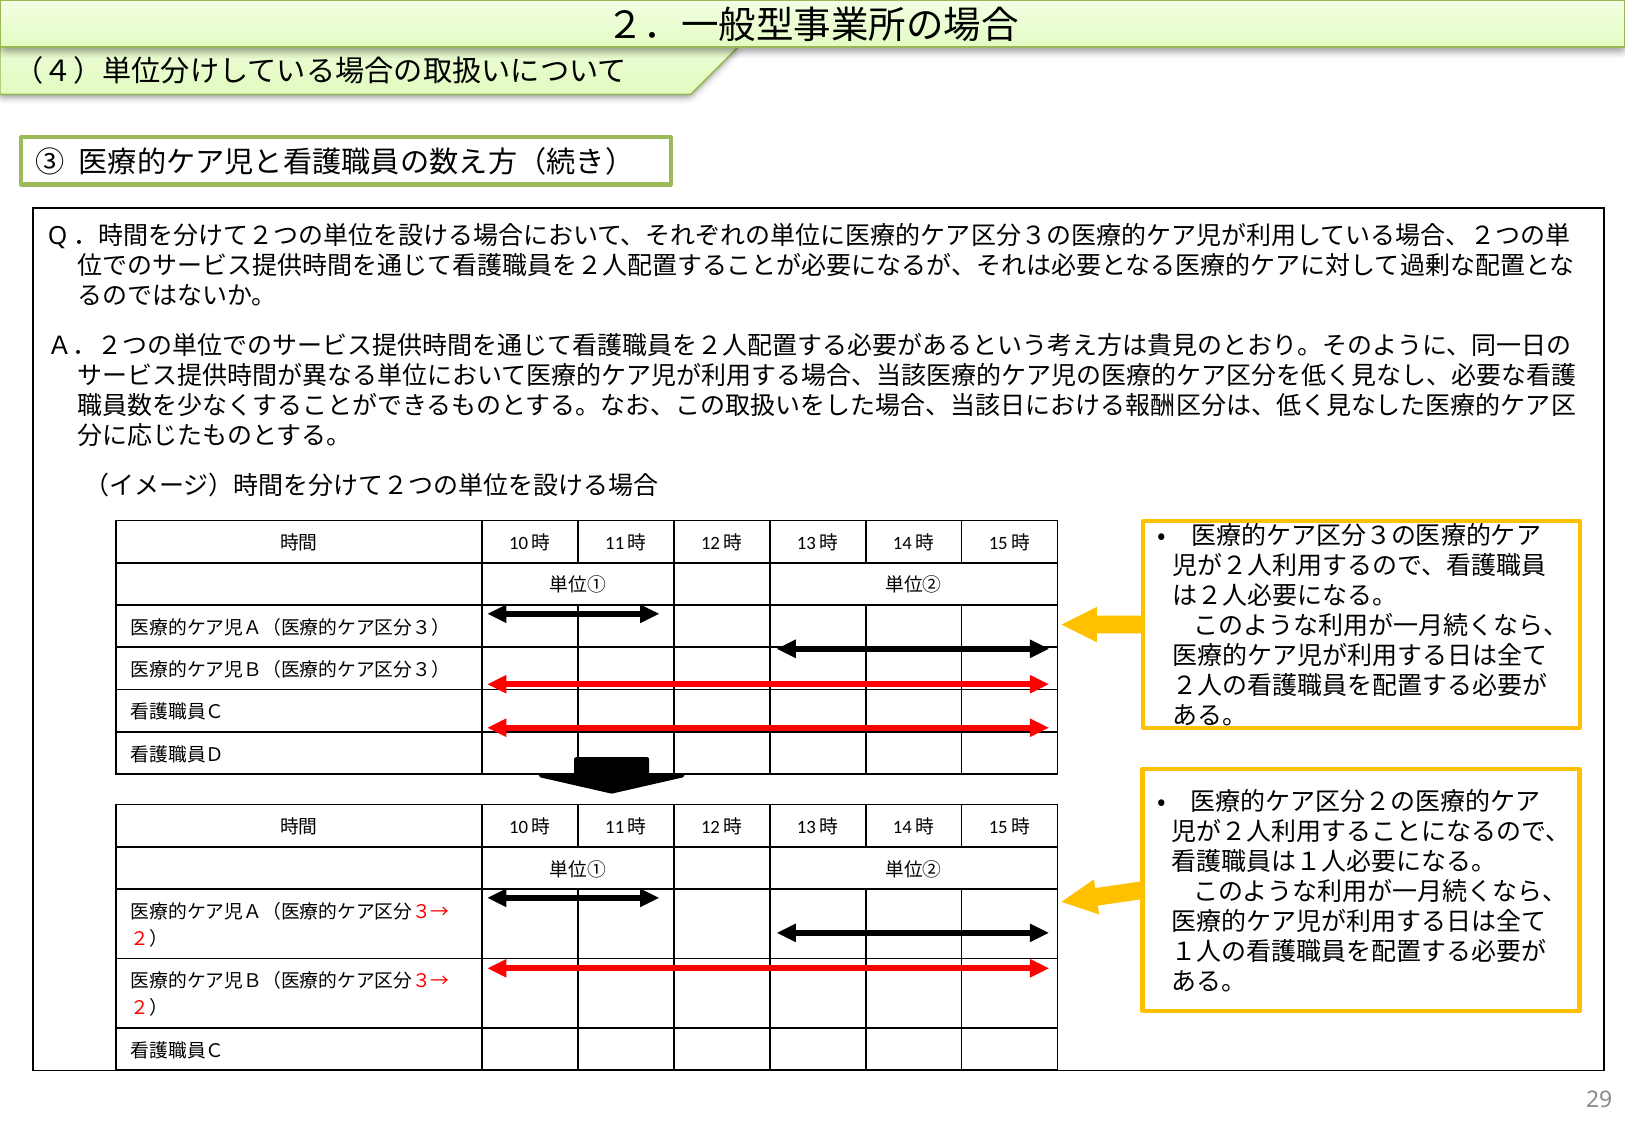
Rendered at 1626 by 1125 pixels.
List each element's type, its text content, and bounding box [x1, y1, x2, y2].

table_cell [675, 975, 769, 1027]
table_cell [962, 648, 1057, 689]
table_header 12時 [675, 805, 769, 846]
table_cell [483, 890, 577, 958]
table_cell [579, 692, 673, 725]
table_header 14時 [867, 805, 961, 846]
table_header 14時 [867, 521, 961, 562]
table_cell [867, 657, 961, 681]
table_cell [867, 941, 961, 958]
table_cell [483, 1029, 577, 1069]
table_cell [579, 606, 673, 646]
table_cell [867, 890, 961, 930]
table_cell [771, 735, 865, 773]
table_cell [962, 733, 1057, 773]
table_cell [675, 848, 769, 888]
text_box （イメージ）時間を分けて２つの単位を設ける場合 [68, 454, 708, 514]
table_cell [117, 848, 481, 888]
text_box ・ 医療的ケア区分２の医療的ケア児が２人利用することになるので、看護職員は１人必要になる。 このような利用が一月続くなら、医療的ケア児が利用する日は全て１人の看護職員を配置する必要がある。 [1140, 767, 1582, 1013]
table_cell [483, 733, 577, 773]
table_header 15時 [962, 805, 1057, 846]
text_box Q．時間を分けて２つの単位を設ける場合において、それぞれの単位に医療的ケア区分３の医療的ケア児が利用している場合、２つの単位でのサービス提供時間を通じて看護職員を２人配置することが必要になるが、それは必要となる医療的ケアに対して過剰な配置となるのではないか。 Ａ．２つの単位でのサービス提供時間を通じて看護職員を２人配置する必要があるという考え方は貴見のとおり。そのように、同一日のサービス提供時間が異なる単位において医療的ケア児が利用する場合、当該医療的ケア児の医療的ケア区分を低く見なし、必要な看護職員数を少なくすることができるものとする。なお、この取扱いをした場合、当該日における報酬区分は、低く見なした医療的ケア区分に応じたものとする。 [32, 208, 1604, 1071]
table_cell [579, 890, 673, 958]
table_cell [483, 606, 577, 646]
table_cell [867, 735, 961, 773]
table_header 11時 [579, 805, 673, 846]
table_cell [771, 890, 865, 958]
table_cell [962, 890, 1057, 958]
table_cell [771, 606, 865, 646]
table_cell [675, 692, 769, 725]
table_cell 単位① [483, 564, 673, 604]
table_header 13時 [771, 805, 865, 846]
table_cell [579, 1029, 673, 1069]
table_cell [867, 1029, 961, 1069]
table_cell [579, 959, 673, 965]
table_cell [675, 564, 769, 604]
table_cell 単位① [483, 848, 673, 888]
table_header 12時 [675, 521, 769, 562]
table_cell 看護職員Ｃ [117, 690, 481, 731]
table_cell [675, 648, 769, 681]
slide_number 28 [1248, 1070, 1625, 1125]
table_cell [483, 648, 577, 689]
table_cell [117, 564, 481, 604]
table_cell [867, 959, 961, 965]
text_box ２．一般型事業所の場合 [0, 0, 1625, 48]
table_cell [771, 975, 865, 1027]
table_cell 単位② [771, 564, 1057, 604]
table_cell [579, 735, 673, 773]
table_cell [771, 1029, 865, 1069]
table_cell 医療的ケア児Ｂ（医療的ケア区分３） [117, 648, 481, 689]
table_cell 医療的ケア児Ａ（医療的ケア区分３→２） [117, 890, 481, 958]
table_cell [962, 606, 1057, 646]
table_cell [675, 890, 769, 958]
table_header 15時 [962, 521, 1057, 562]
text_box [538, 757, 685, 794]
table_cell 単位② [771, 848, 1057, 888]
table_cell [867, 692, 961, 725]
table_header 時間 [117, 521, 481, 562]
table_cell [675, 735, 769, 773]
table_cell [962, 1029, 1057, 1069]
table_cell [675, 959, 769, 965]
table_header 10時 [483, 805, 577, 846]
text_box ・ 医療的ケア区分３の医療的ケア児が２人利用するので、看護職員は２人必要になる。 このような利用が一月続くなら、医療的ケア児が利用する日は全て２人の看護職員を配置する必要がある。 [1141, 519, 1582, 730]
table_cell [771, 959, 865, 965]
table_header 11時 [579, 521, 673, 562]
table_cell [867, 606, 961, 646]
table_cell [962, 959, 1057, 1027]
table_cell 看護職員Ｄ [117, 733, 481, 773]
table_cell 看護職員Ｃ [117, 1029, 481, 1069]
table_cell [771, 692, 865, 725]
table_cell [675, 606, 769, 646]
table_cell [962, 690, 1057, 731]
table_header 10時 [483, 521, 577, 562]
table_cell [579, 648, 673, 681]
table_cell [771, 648, 865, 681]
table_header 13時 [771, 521, 865, 562]
table_cell [675, 1029, 769, 1069]
table_cell 医療的ケア児Ｂ（医療的ケア区分３→２） [117, 959, 481, 1027]
text_box ③ 医療的ケア児と看護職員の数え方（続き） [19, 135, 673, 187]
table_header 時間 [117, 805, 481, 846]
text_box （４）単位分けしている場合の取扱いについて [0, 56, 729, 96]
table_cell [579, 975, 673, 1027]
table_cell [867, 975, 961, 1027]
table_cell [483, 690, 577, 731]
table_cell [483, 959, 577, 1027]
table_cell 医療的ケア児Ａ（医療的ケア区分３） [117, 606, 481, 646]
